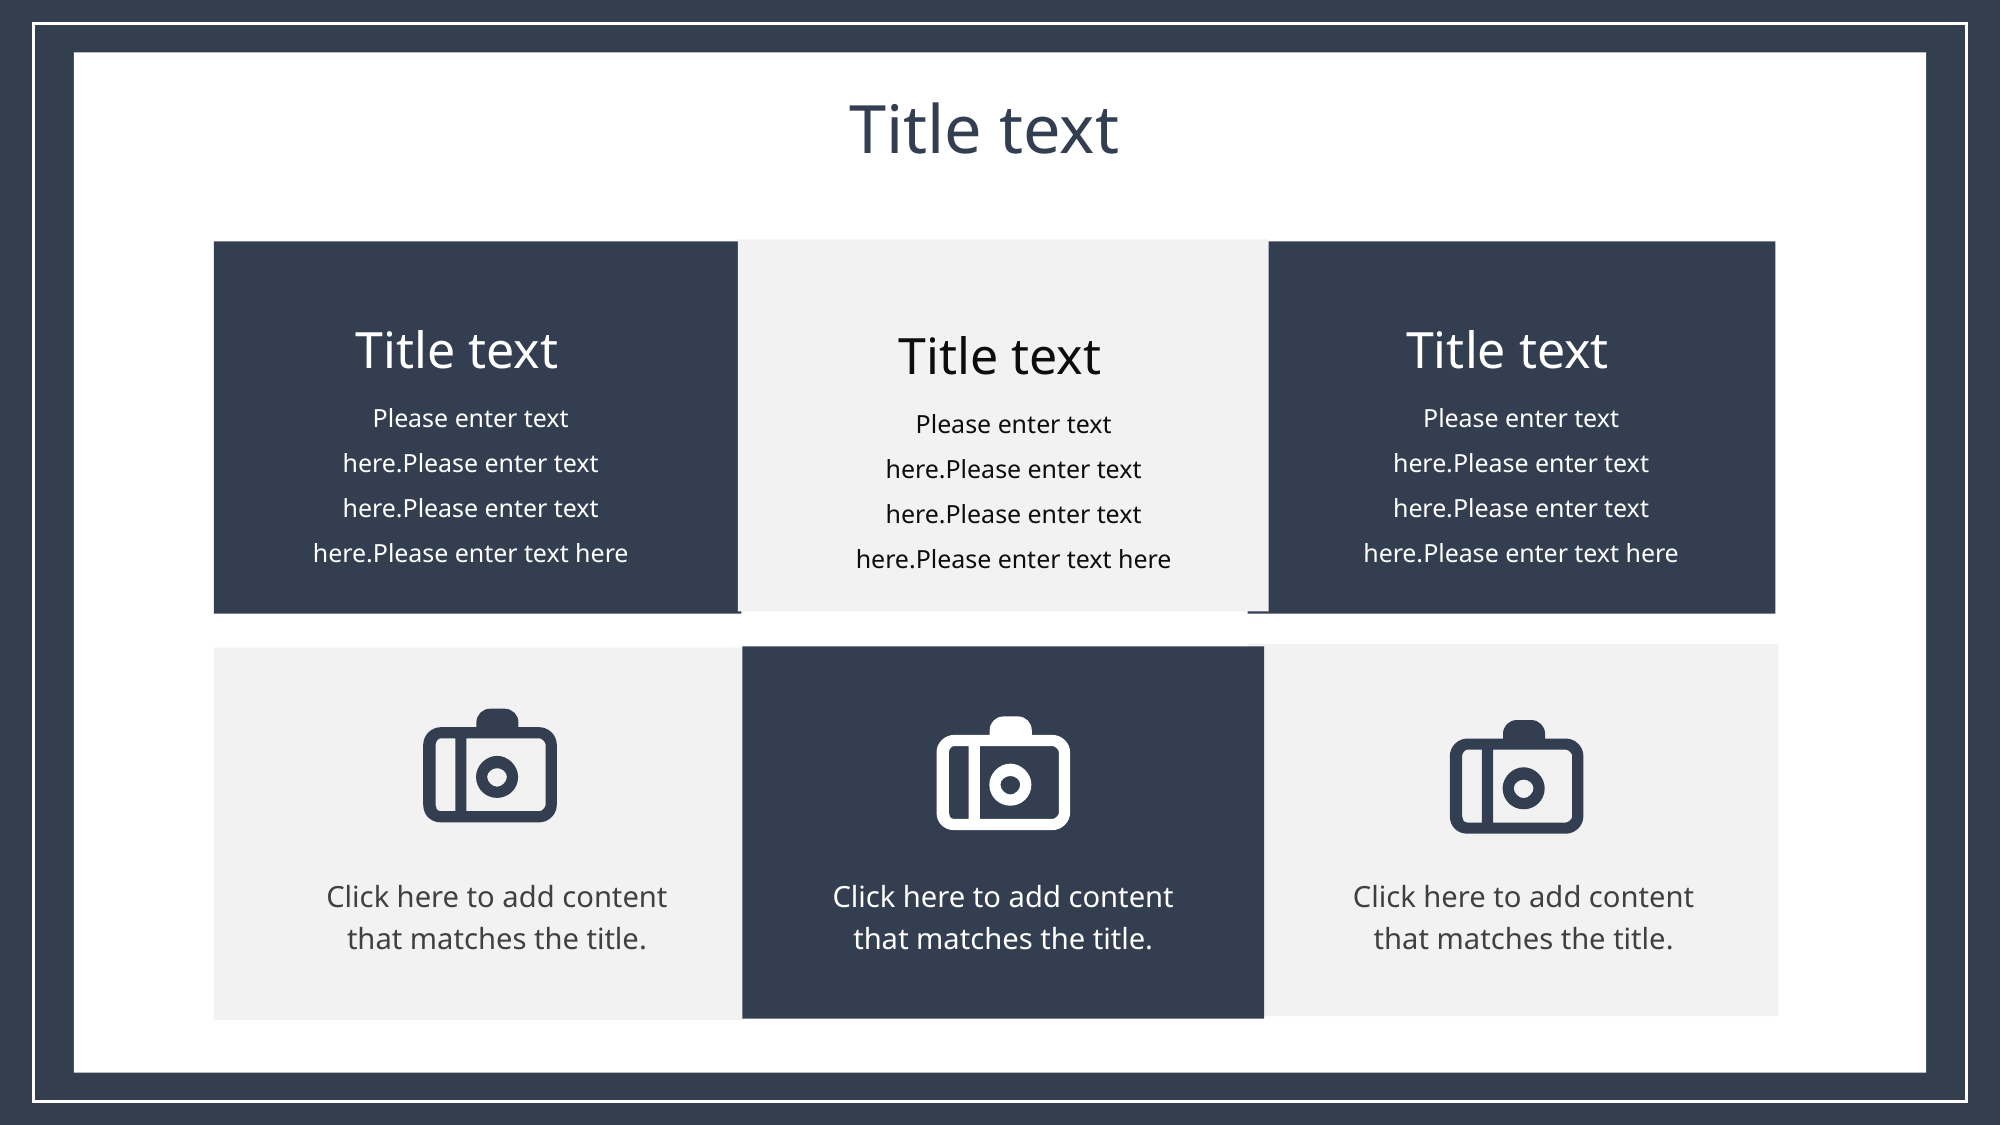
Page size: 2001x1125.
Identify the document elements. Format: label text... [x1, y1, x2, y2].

text_box [737, 238, 1270, 612]
text_box [32, 23, 1968, 1102]
text_box Please enter text here.Please enter text here.Please enter text here.Please enter text here [1339, 380, 1704, 575]
text_box [213, 240, 743, 615]
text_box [1449, 720, 1584, 834]
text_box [936, 716, 1071, 831]
text_box Title text [1339, 310, 1676, 386]
text_box Title text [849, 86, 1151, 167]
text_box [1247, 240, 1776, 615]
text_box Click here to add content that matches the title. [816, 864, 1191, 978]
text_box [213, 647, 746, 1021]
text_box Click here to add content that matches the title. [310, 864, 684, 978]
text_box [1247, 643, 1779, 1017]
text_box Please enter text here.Please enter text here.Please enter text here.Please enter text here [831, 386, 1196, 581]
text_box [423, 708, 557, 823]
text_box Click here to add content that matches the title. [1336, 864, 1711, 978]
text_box [741, 645, 1265, 1020]
text_box [73, 51, 1927, 1074]
text_box Title text [288, 310, 626, 386]
text_box Title text [831, 316, 1169, 392]
text_box Please enter text here.Please enter text here.Please enter text here.Please enter text here [288, 380, 653, 575]
